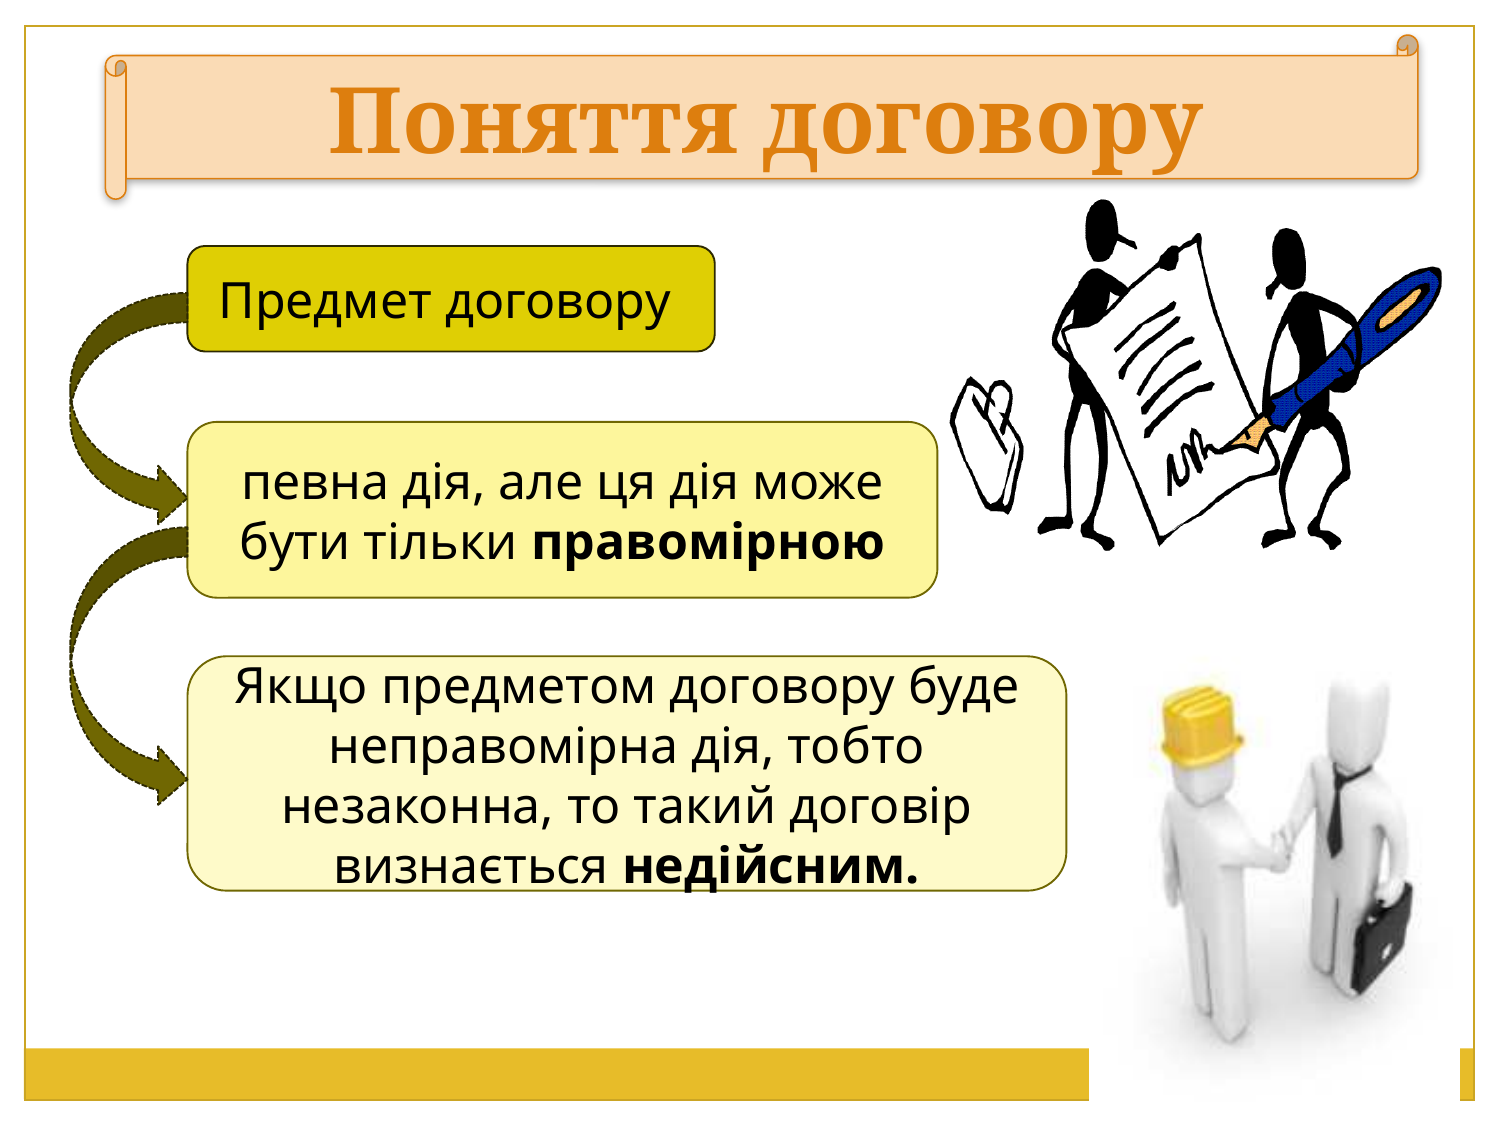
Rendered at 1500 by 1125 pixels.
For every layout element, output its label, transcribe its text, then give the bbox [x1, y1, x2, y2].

text_box [147, 528, 168, 536]
text_box певна дія, але ця дія може бути тільки правомірною [186, 420, 939, 599]
text_box Якщо предметом договору буде неправомірна дія, тобто незаконна, то такий договір визнається недійсним. [186, 655, 1068, 892]
text_box [69, 559, 189, 806]
text_box Предмет договору [186, 245, 716, 353]
picture [1089, 597, 1460, 1102]
text_box [70, 296, 154, 375]
text_box [155, 293, 169, 298]
picture [948, 198, 1442, 551]
text_box [73, 534, 146, 616]
text_box [161, 556, 175, 561]
text_box [160, 322, 174, 326]
text_box [169, 526, 183, 530]
text_box Поняття договору [104, 34, 1419, 200]
text_box [175, 313, 189, 324]
text_box [69, 324, 188, 526]
text_box [176, 554, 189, 559]
